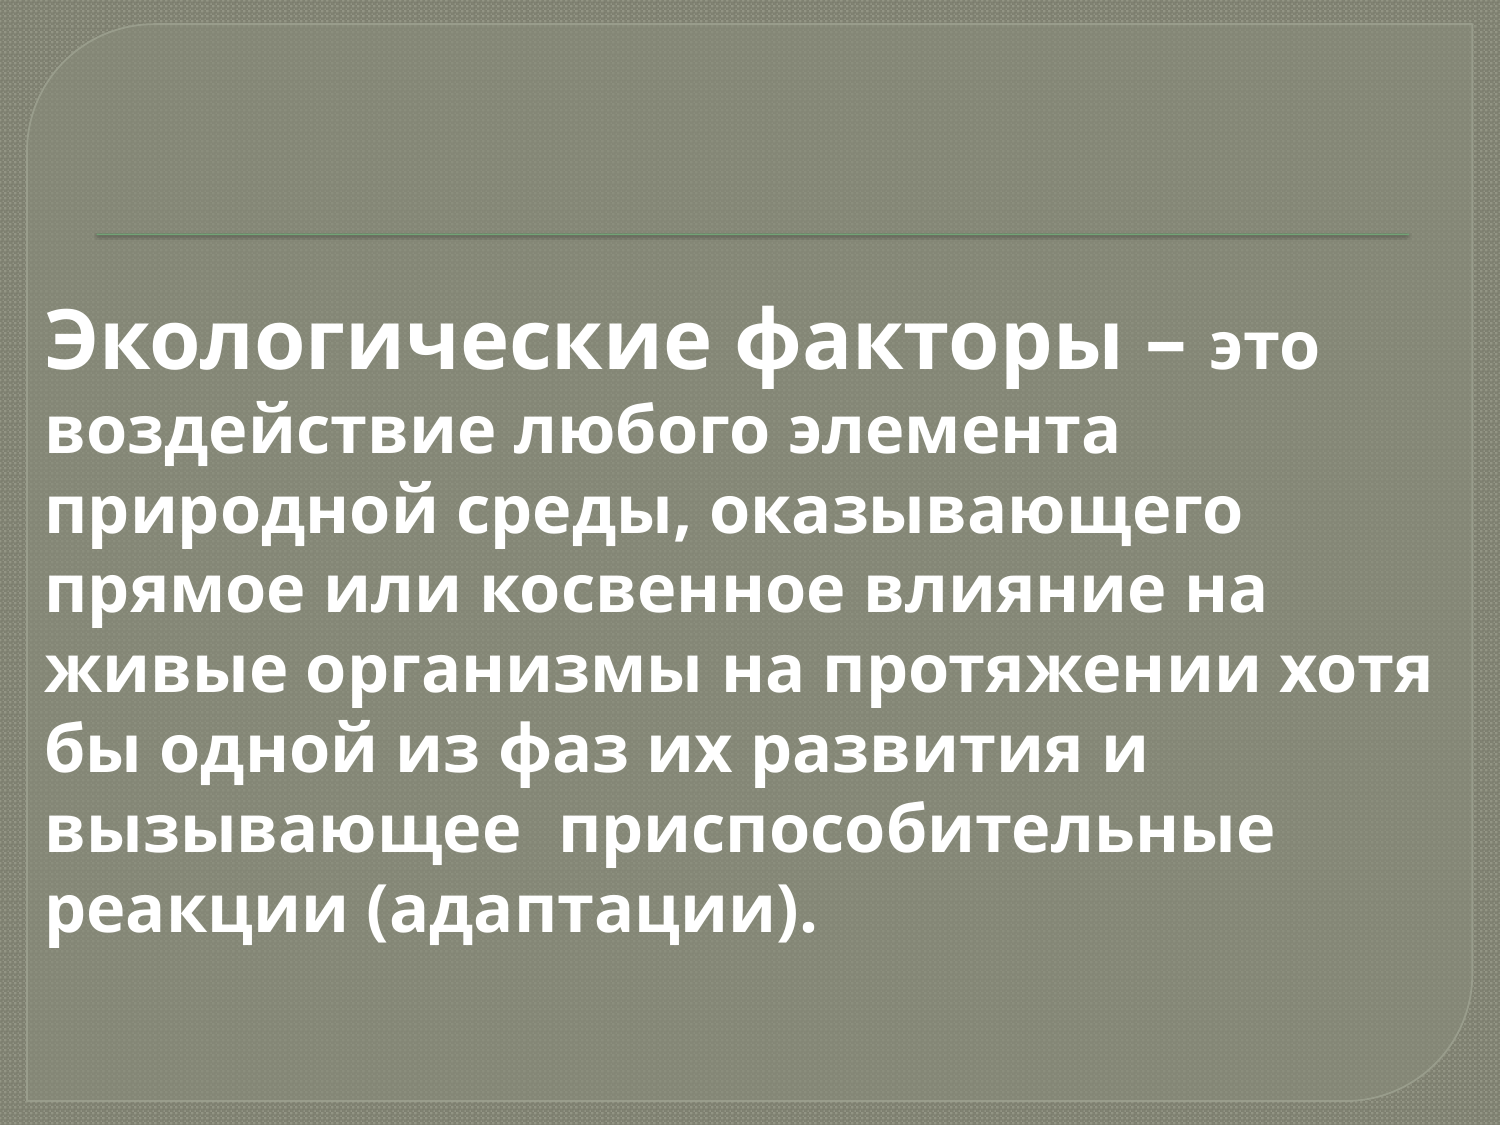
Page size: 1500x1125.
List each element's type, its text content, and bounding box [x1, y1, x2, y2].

list Экологические факторы – это воздействие любого элемента природной среды, оказывающего прямое или косвенное влияние на живые организмы на протяжении хотя бы одной из фаз их развития и вызывающее приспособительные реакции (адаптации). [29, 278, 1477, 894]
